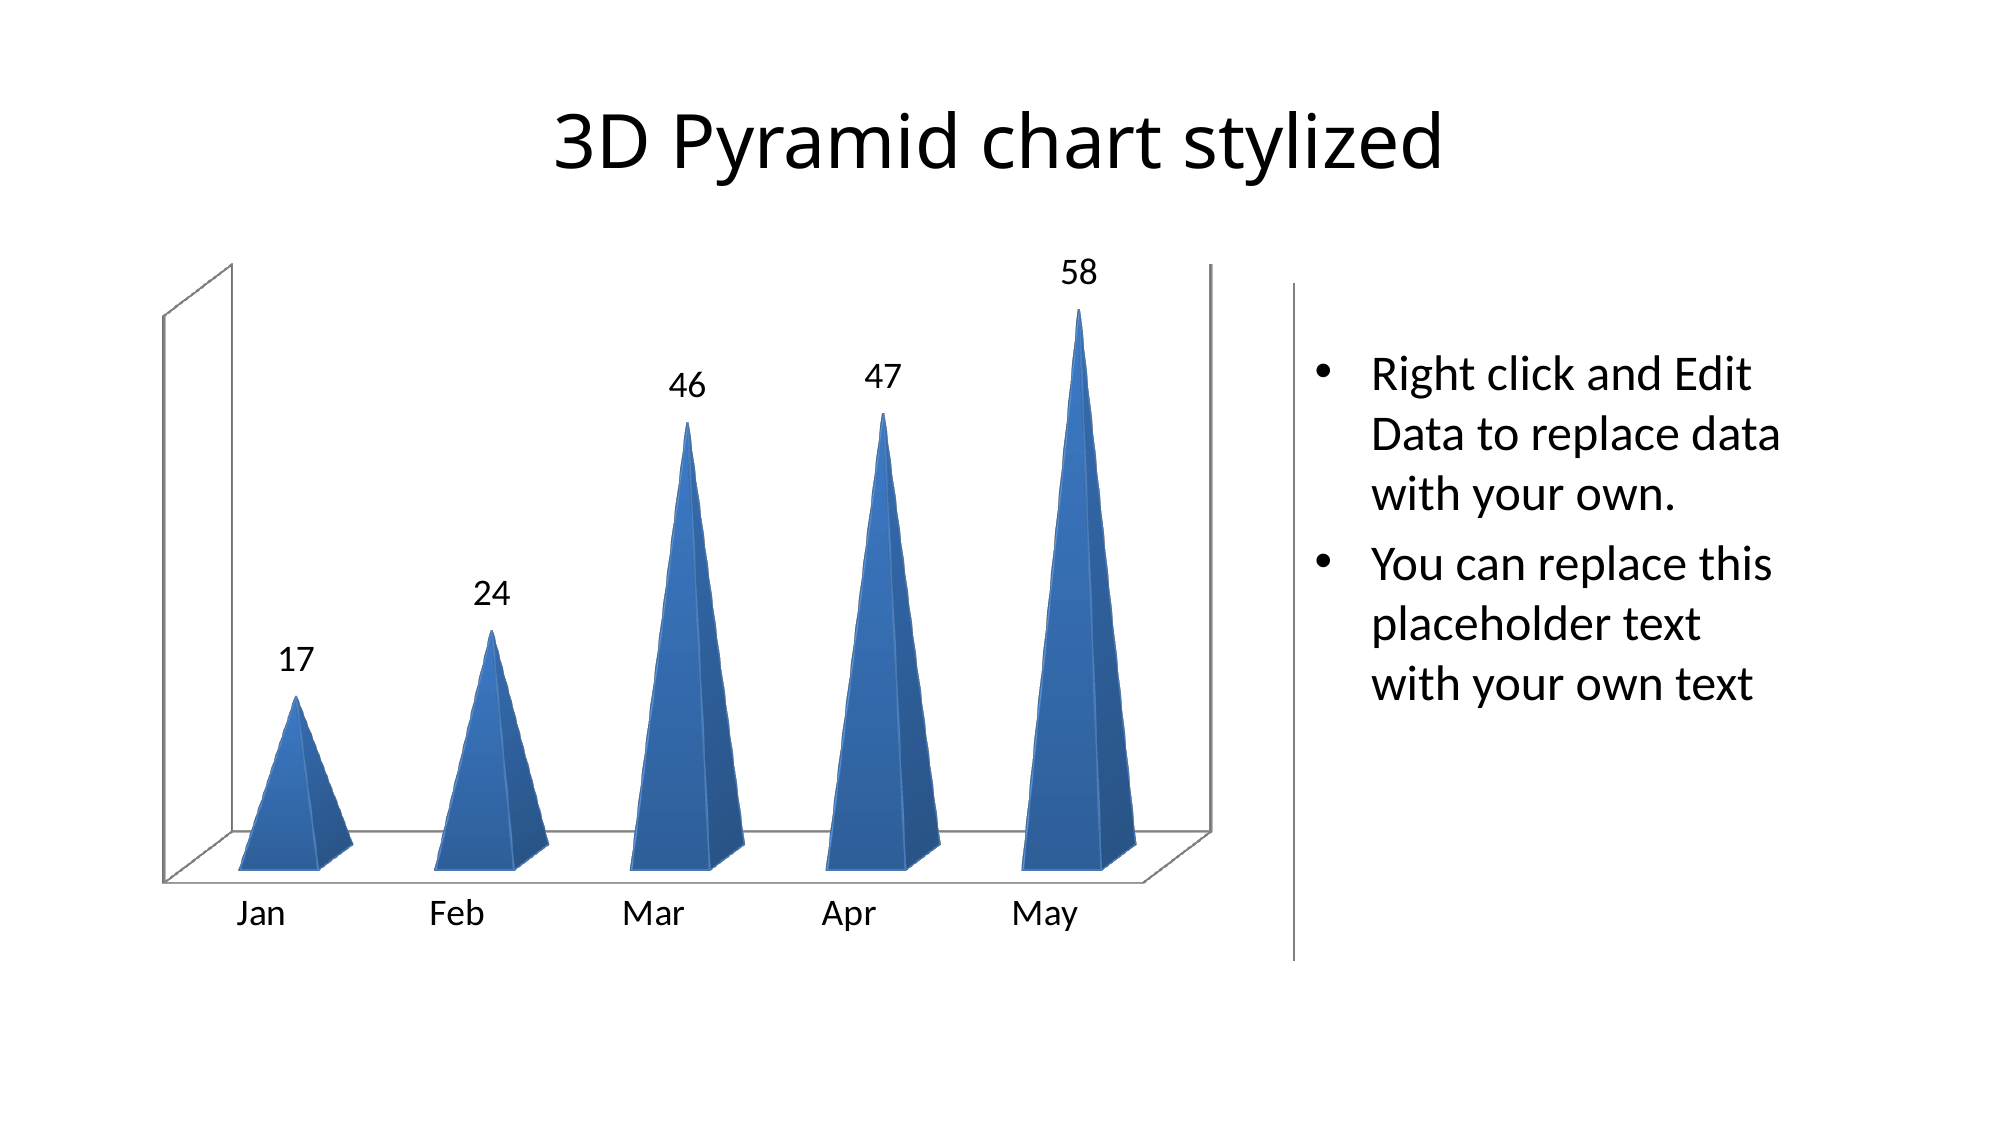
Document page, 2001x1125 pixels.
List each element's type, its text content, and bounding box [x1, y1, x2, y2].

text_box Right click and Edit Data to replace data with your own. You can replace this placeholder text with your own text [1299, 333, 1813, 1026]
title 3D Pyramid chart stylized [99, 45, 1900, 233]
chart [137, 249, 1238, 950]
